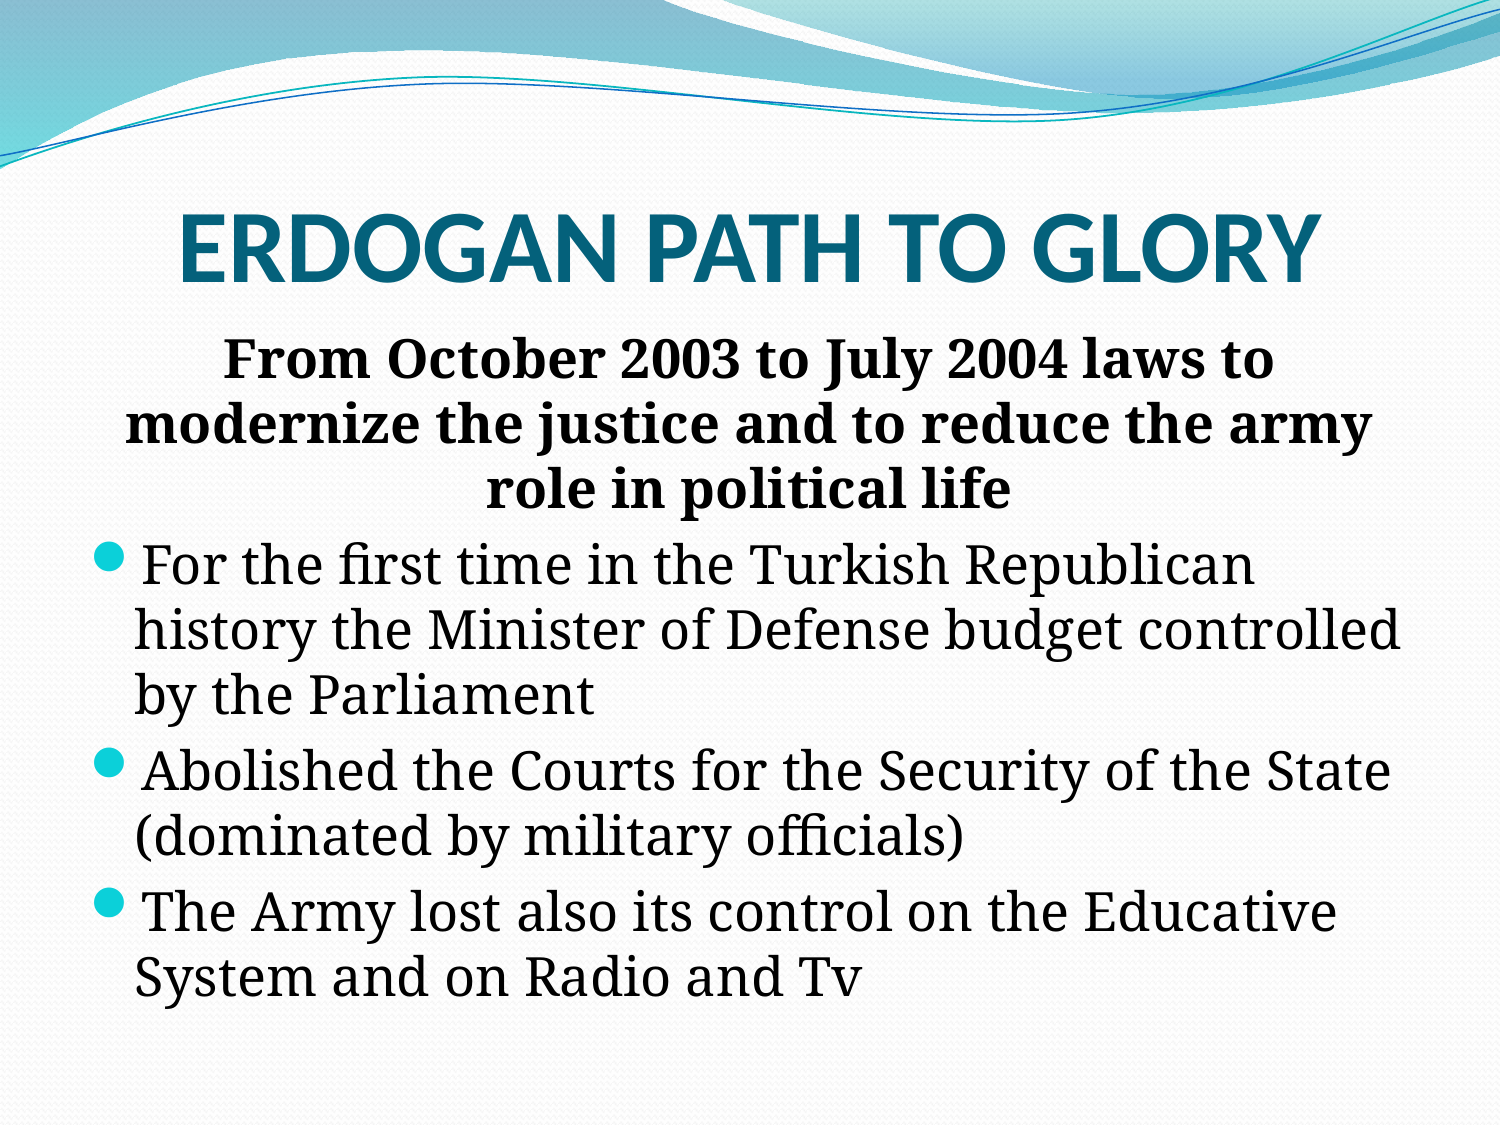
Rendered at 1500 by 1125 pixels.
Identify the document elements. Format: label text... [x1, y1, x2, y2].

title ERDOGAN PATH TO GLORY [75, 115, 1425, 303]
list From October 2003 to July 2004 laws to modernize the justice and to reduce the army role in political life For the first time in the Turkish Republican history the Minister of Defense budget controlled by the Parliament Abolished the Courts for the Security of the State (dominated by military officials) The Army lost also its control on the Educative System and on Radio and Tv [75, 317, 1425, 1038]
